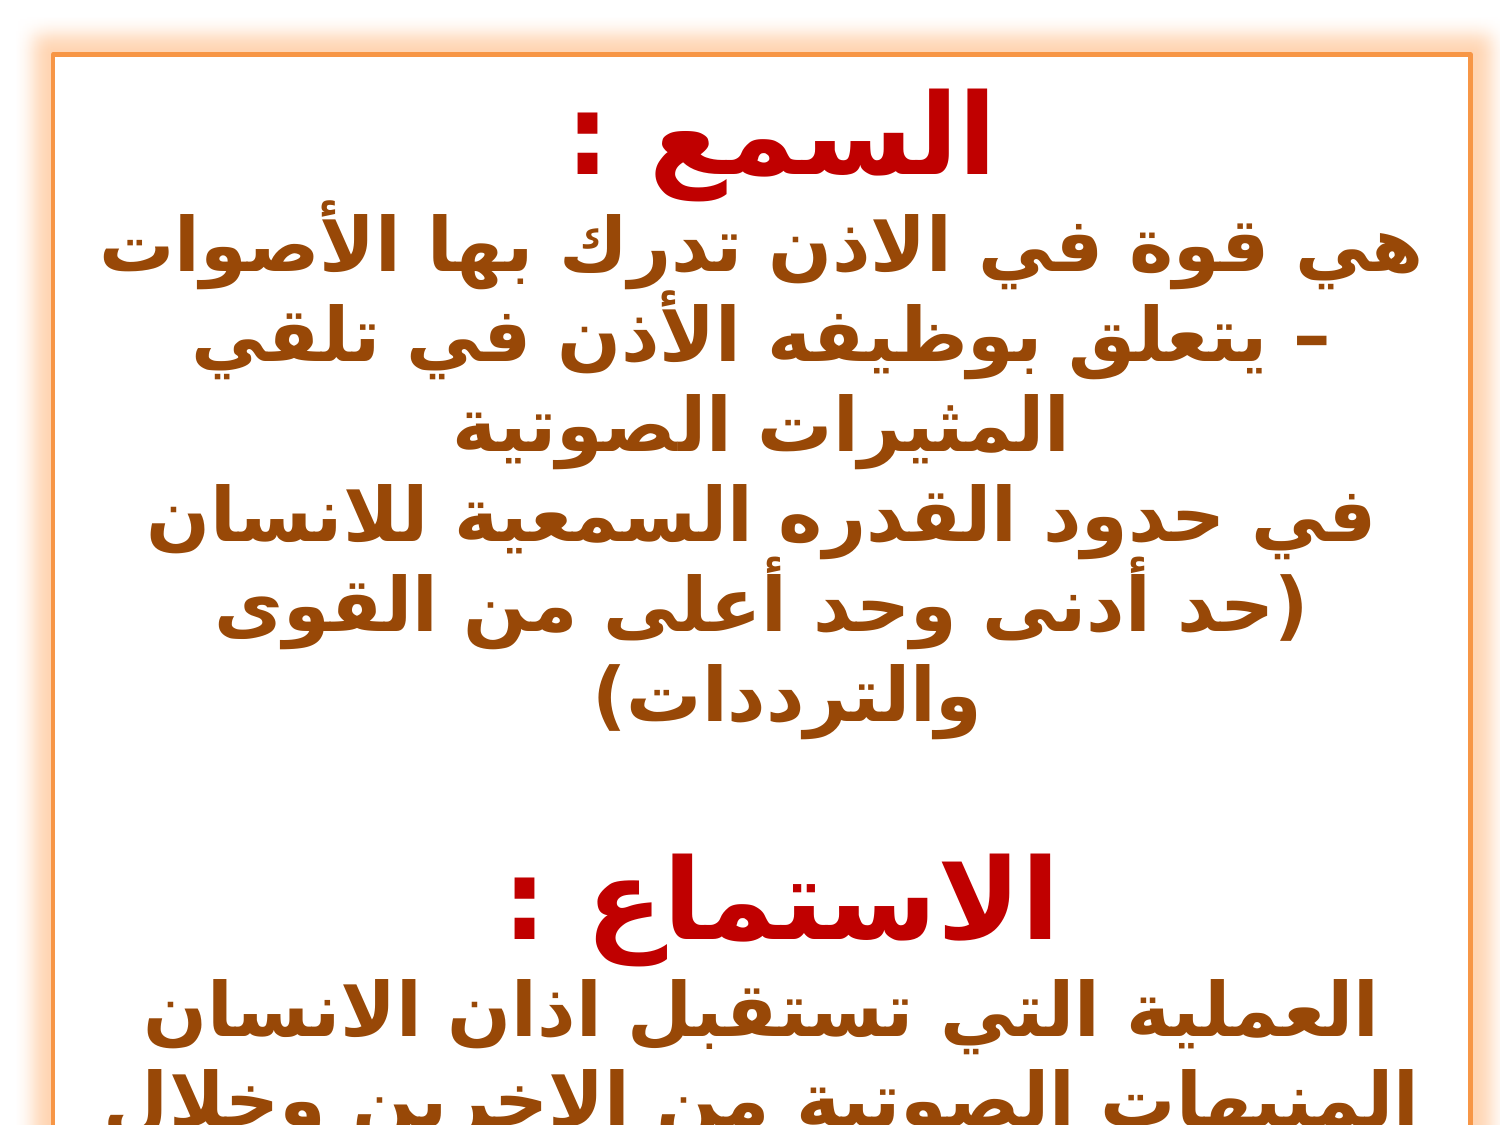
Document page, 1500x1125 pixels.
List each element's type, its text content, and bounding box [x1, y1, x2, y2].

text_box السمع : هي قوة في الاذن تدرك بها الأصوات – يتعلق بوظيفه الأذن في تلقي المثيرات الصوتية في حدود القدره السمعية للانسان (حد أدنى وحد أعلى من القوى والترددات) الاستماع : العملية التي تستقبل اذان الانسان المنبهات الصوتية من الاخرين وخلال سلسلة من الخطوات يفسر المخ هذة المنبهات ويتذكرها (يستمع 300 كلمة, ينطق 125 كلمة, يفكر 600 كلمة في الدقيقة) الإصغاء الإنصات [51, 52, 1473, 1125]
